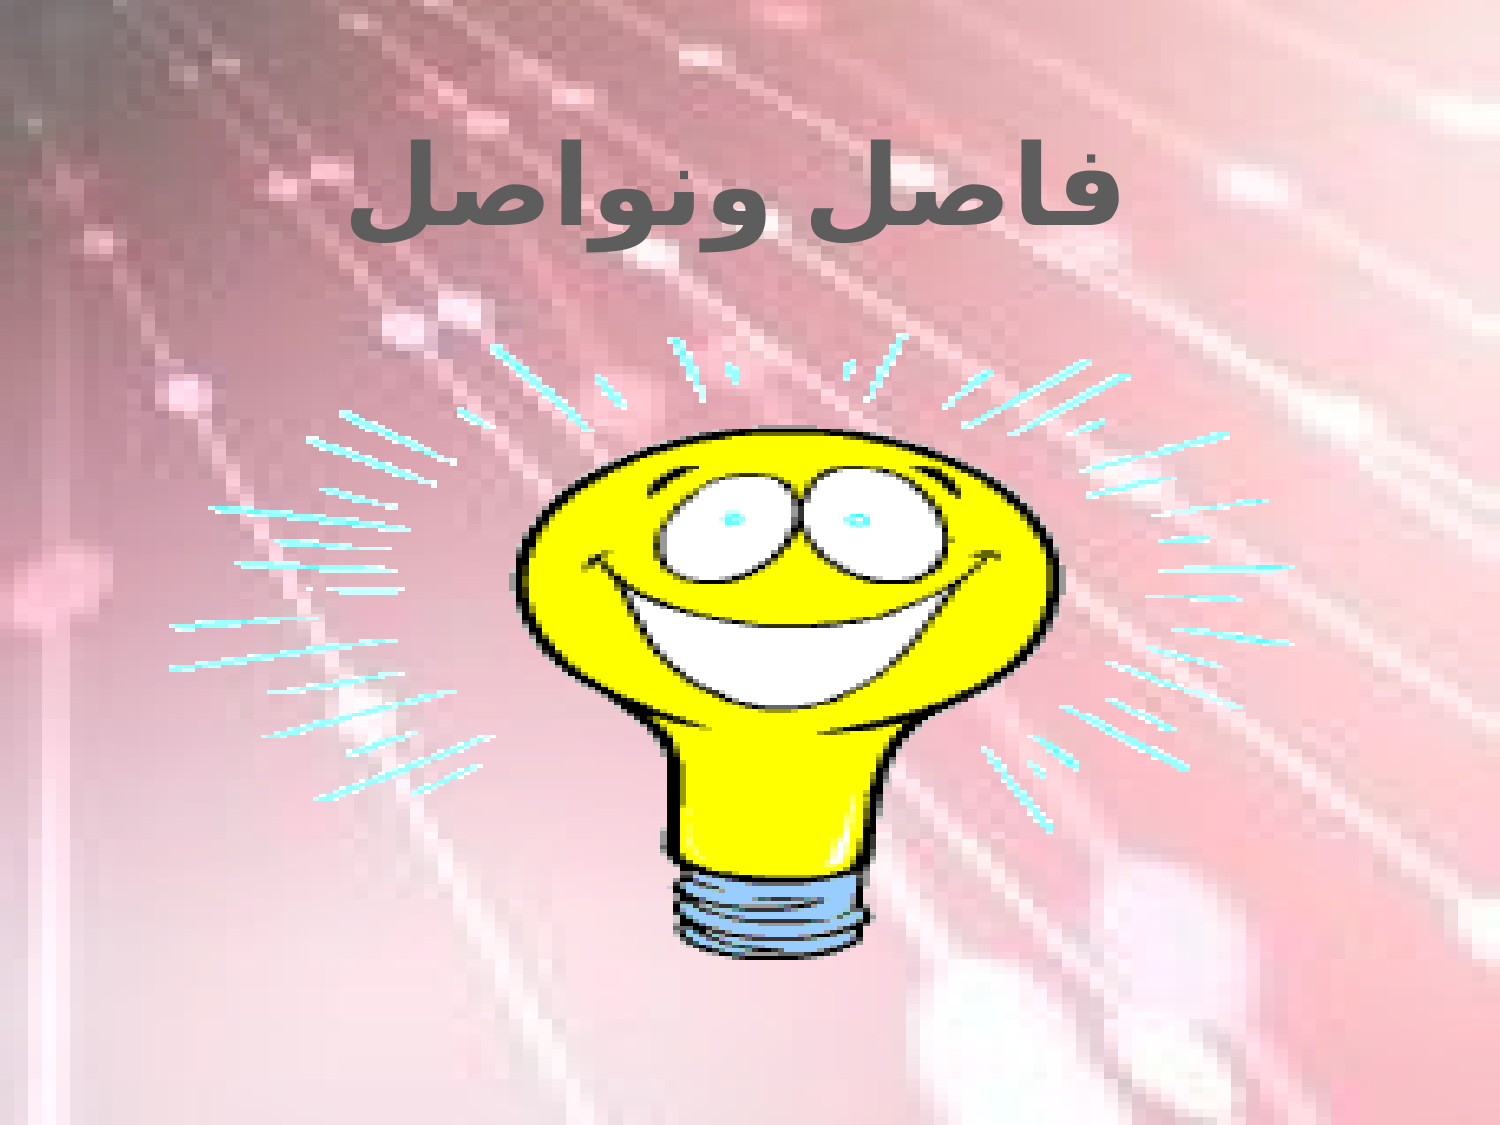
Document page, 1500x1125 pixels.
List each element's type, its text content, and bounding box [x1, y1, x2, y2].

text_box فاصل ونواصل [328, 105, 1144, 256]
picture [116, 304, 1407, 960]
